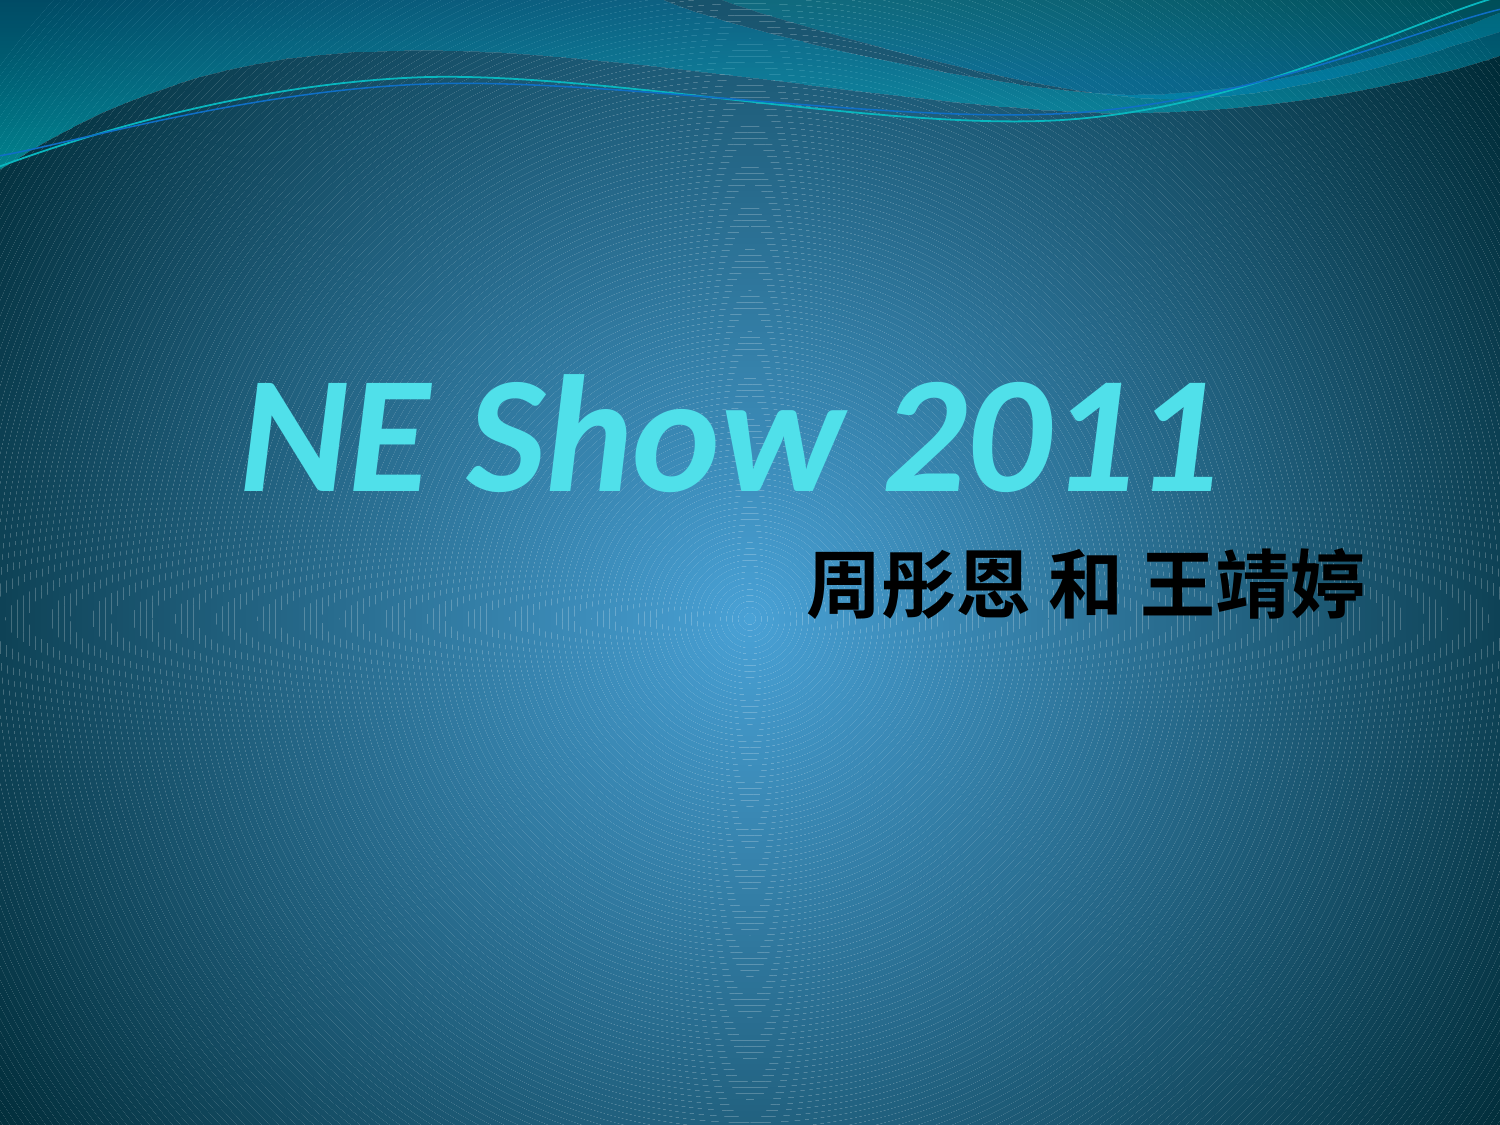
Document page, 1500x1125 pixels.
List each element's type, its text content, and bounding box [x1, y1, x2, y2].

subtitle 周彤恩 和 王靖婷 [87, 529, 1376, 818]
title NE Show 2011 [87, 224, 1376, 525]
